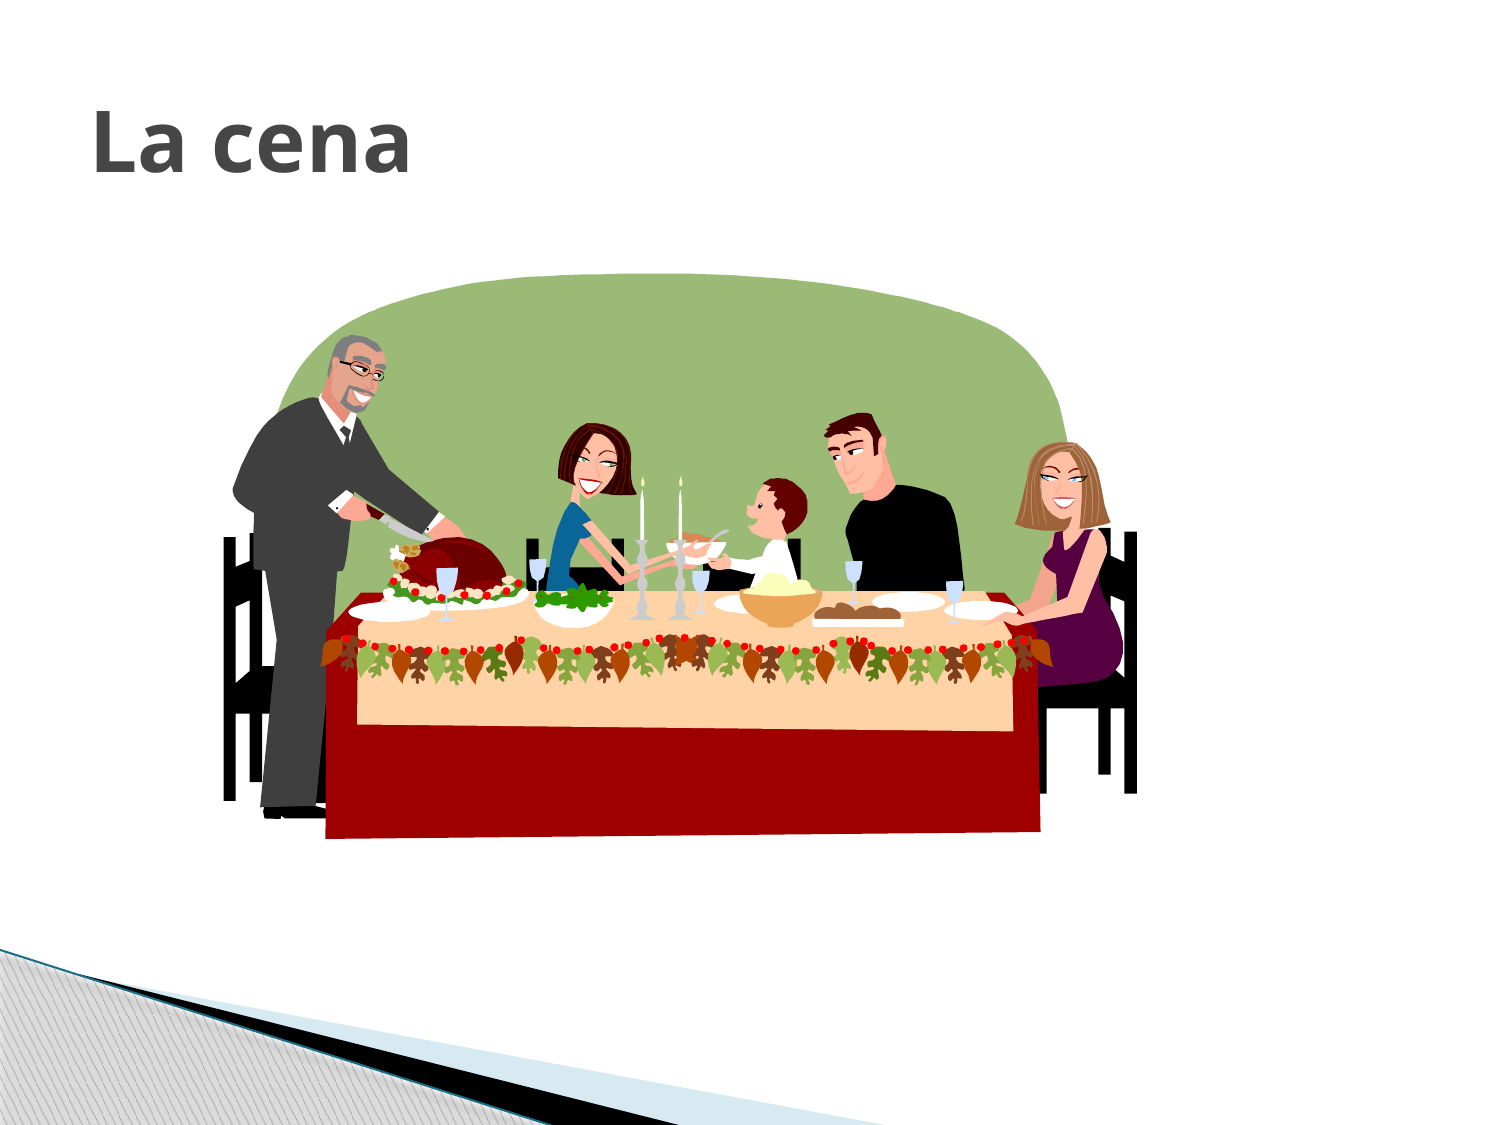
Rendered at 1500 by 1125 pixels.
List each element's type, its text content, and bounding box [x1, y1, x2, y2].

title La cena [75, 45, 1425, 233]
picture [174, 224, 1186, 888]
